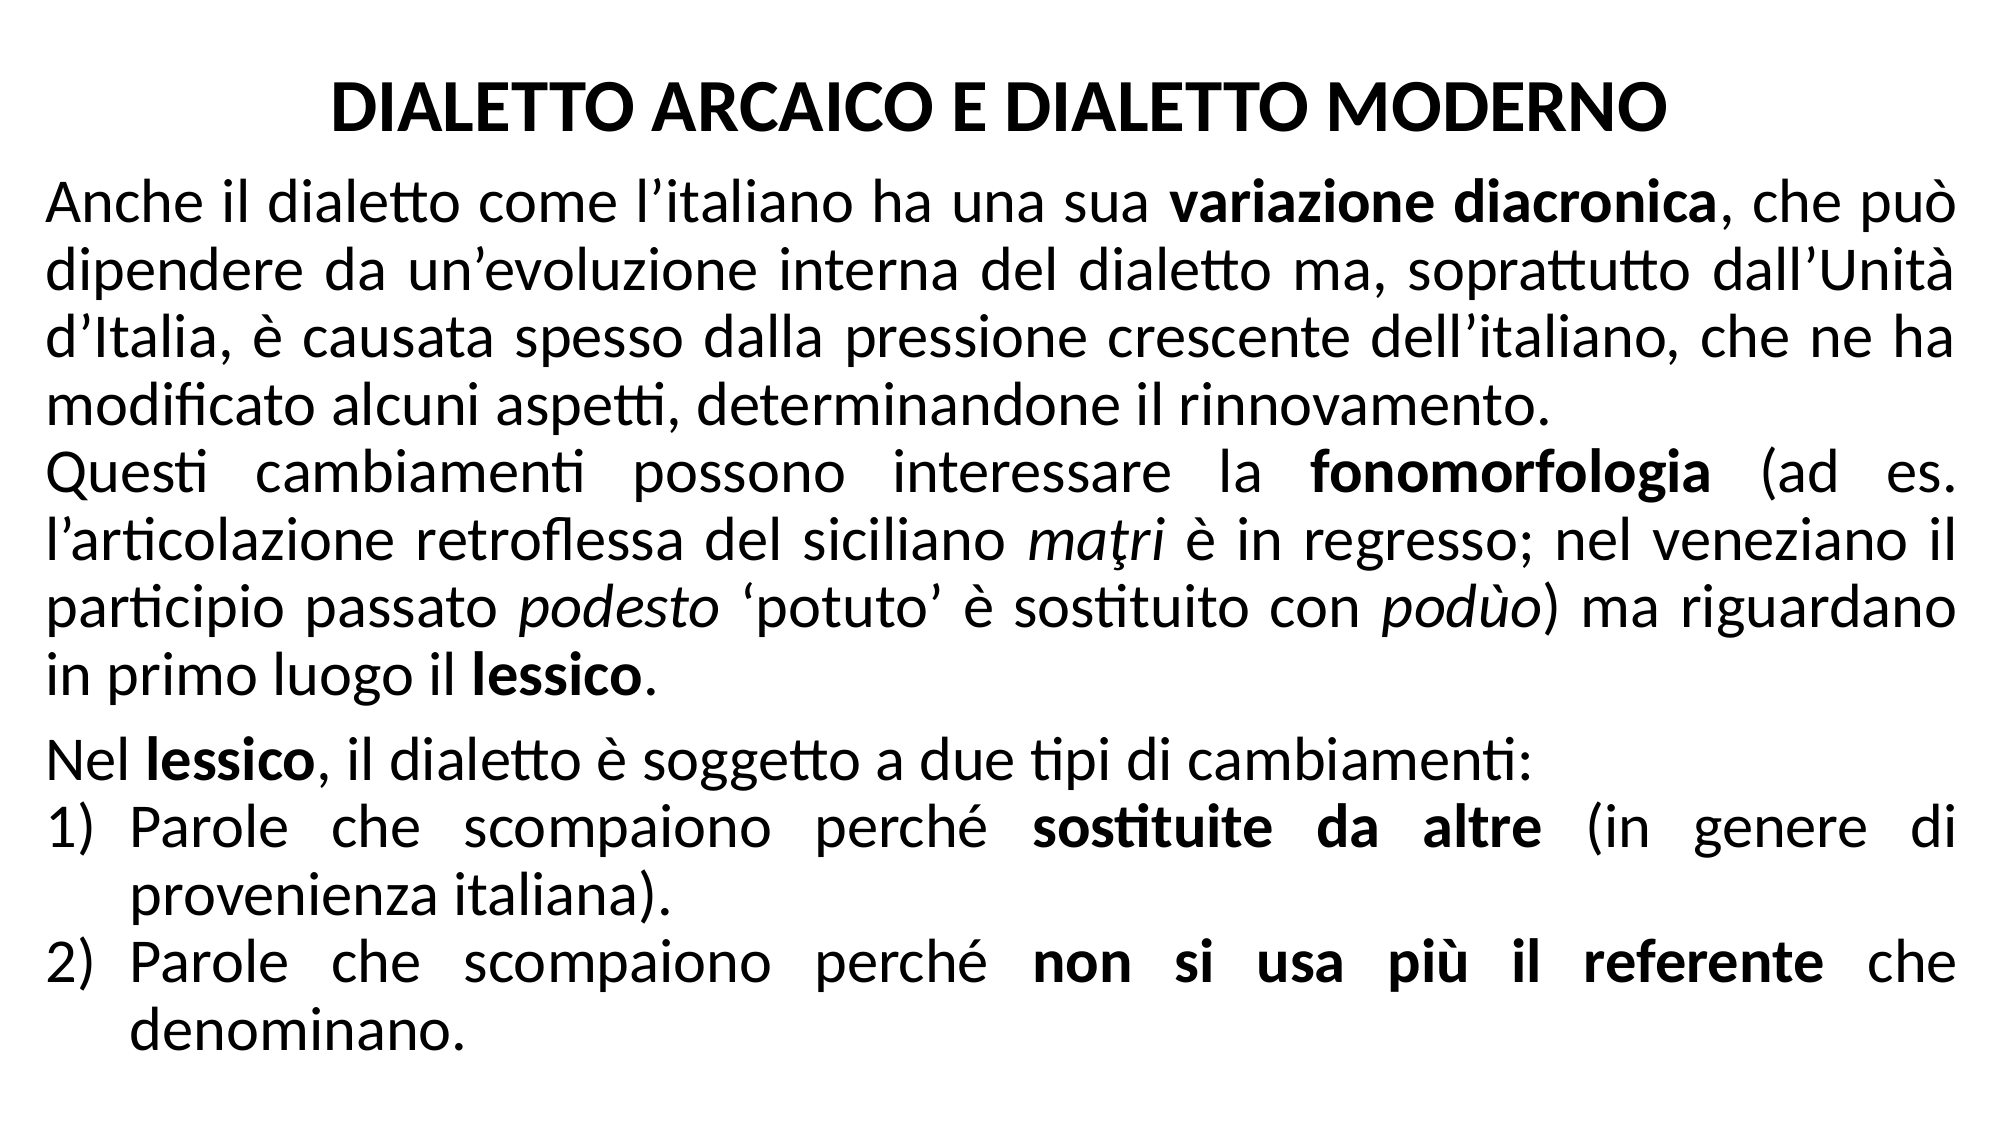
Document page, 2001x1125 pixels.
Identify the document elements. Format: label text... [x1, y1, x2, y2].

title DIALETTO ARCAICO E DIALETTO MODERNO [137, 25, 1863, 161]
text_box Anche il dialetto come l’italiano ha una sua variazione diacronica, che può dipendere da un’evoluzione interna del dialetto ma, soprattutto dall’Unità d’Italia, è causata spesso dalla pressione crescente dell’italiano, che ne ha modificato alcuni aspetti, determinandone il rinnovamento. Questi cambiamenti possono interessare la fonomorfologia (ad es. l’articolazione retroflessa del siciliano maţri è in regresso; nel veneziano il participio passato podesto ‘potuto’ è sostituito con podùo) ma riguardano in primo luogo il lessico. Nel lessico, il dialetto è soggetto a due tipi di cambiamenti: Parole che scompaiono perché sostituite da altre (in genere di provenienza italiana). Parole che scompaiono perché non si usa più il referente che denominano. [30, 161, 1974, 1125]
